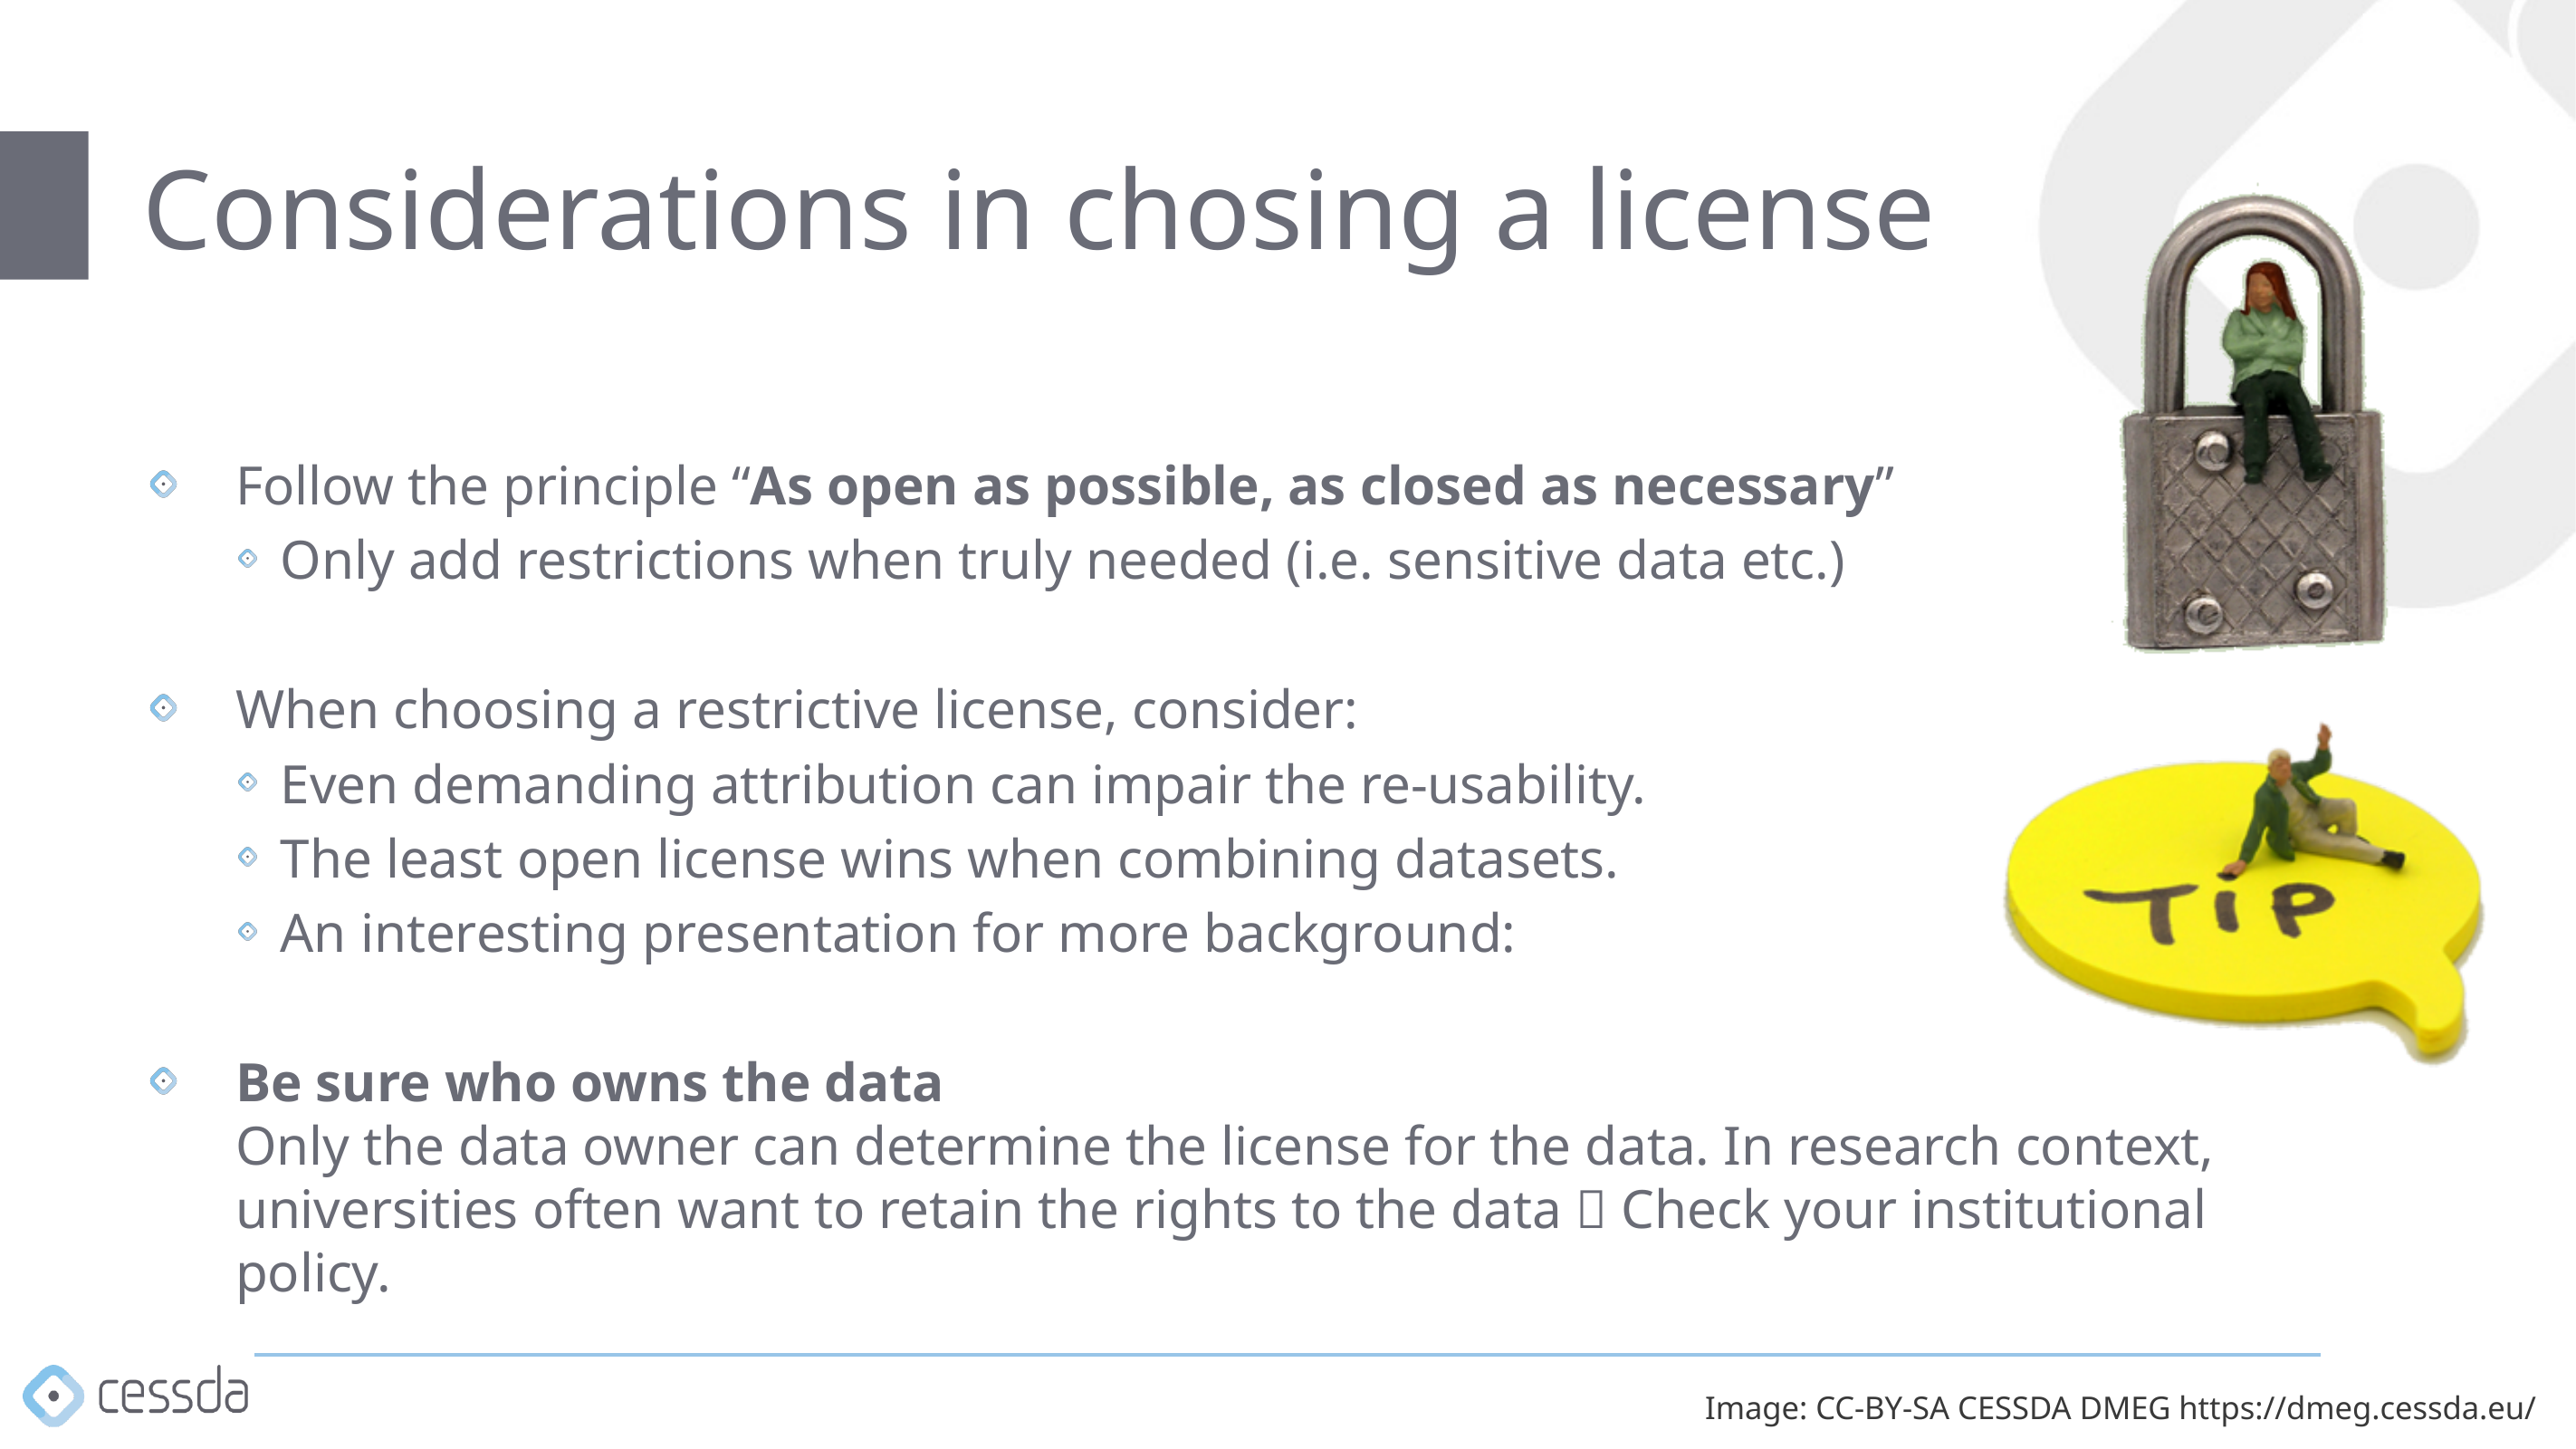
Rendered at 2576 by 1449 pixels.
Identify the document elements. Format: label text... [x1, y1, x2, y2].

text_box Image: CC-BY-SA CESSDA DMEG https://dmeg.cessda.eu/ [1697, 1380, 2552, 1449]
picture [0, 0, 2576, 1449]
list Follow the principle “As open as possible, as closed as necessary” Only add restrictions when truly needed (i.e. sensitive data etc.) When choosing a restrictive license, consider: Even demanding attribution can impair the re-usability. The least open license wins when combining datasets. An interesting presentation for more background: Be sure who owns the data Only the data owner can determine the license for the data. In research context, universities often want to retain the rights to the data  Check your institutional policy. [135, 370, 2322, 1318]
title Considerations in chosing a license [134, 130, 1898, 281]
